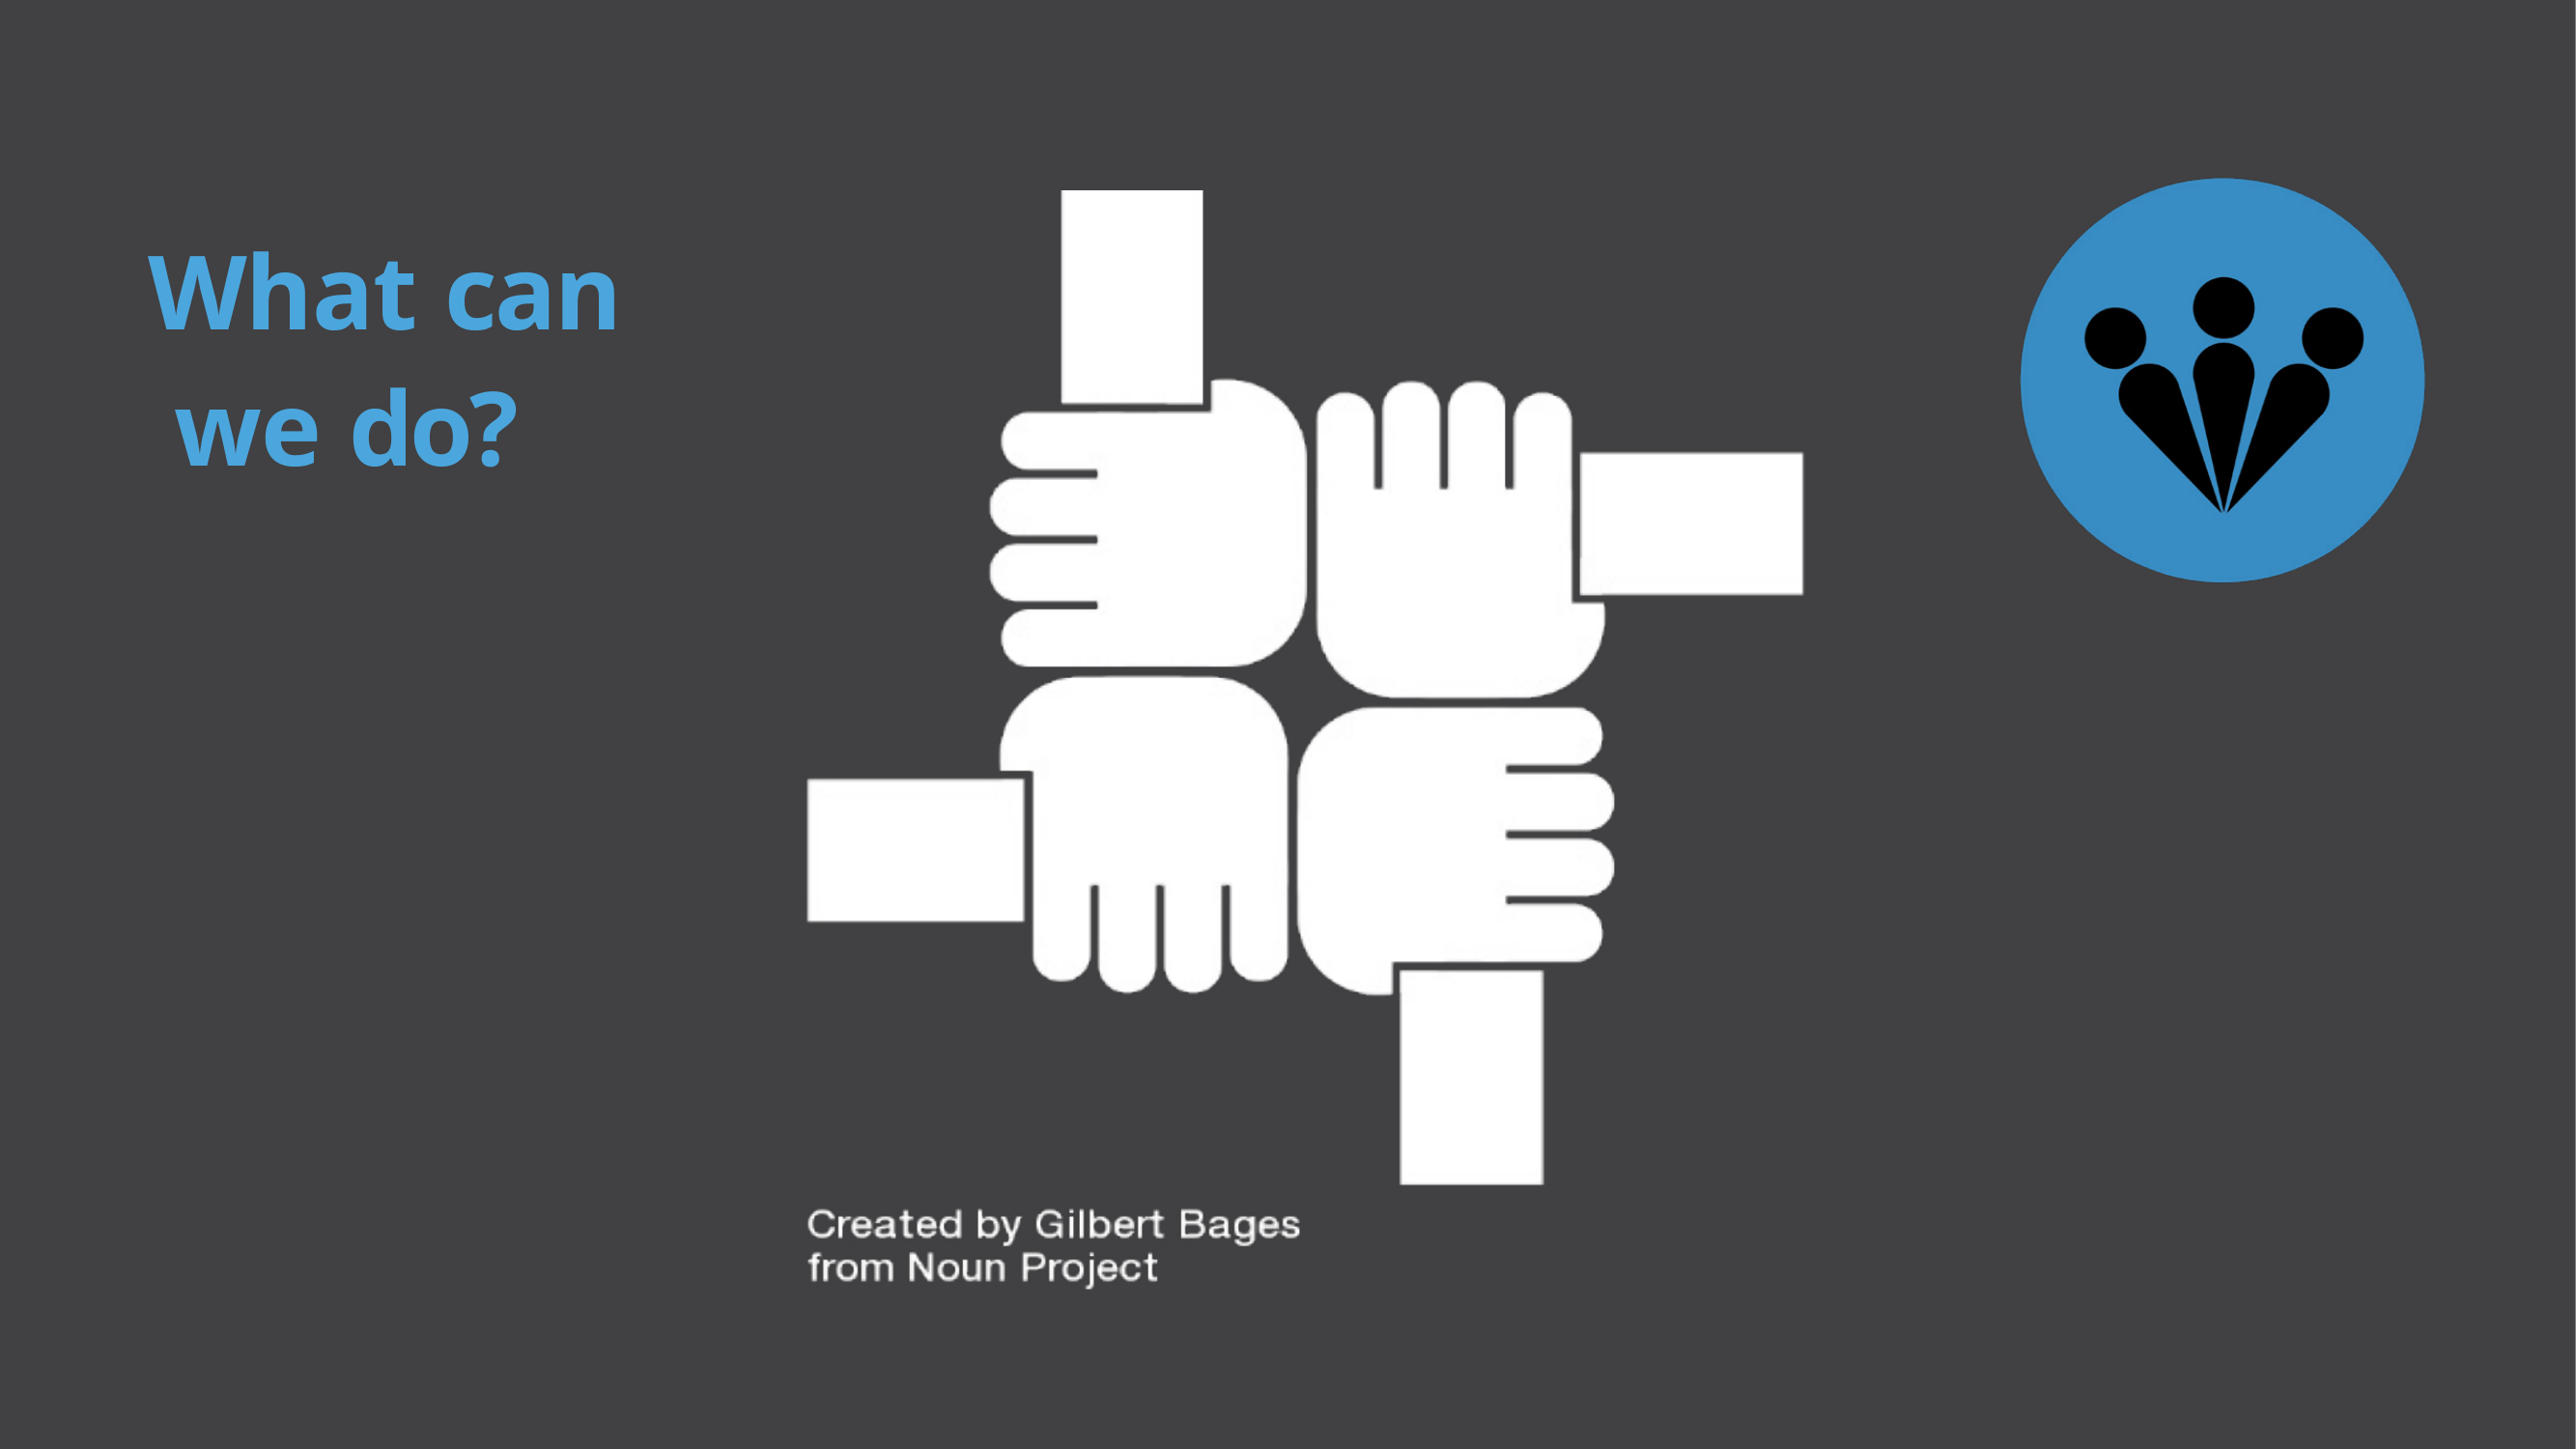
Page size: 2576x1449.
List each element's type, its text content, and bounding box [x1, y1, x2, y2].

picture [723, 190, 1887, 1352]
title What can we do? [146, 212, 623, 488]
picture [1979, 140, 2459, 620]
